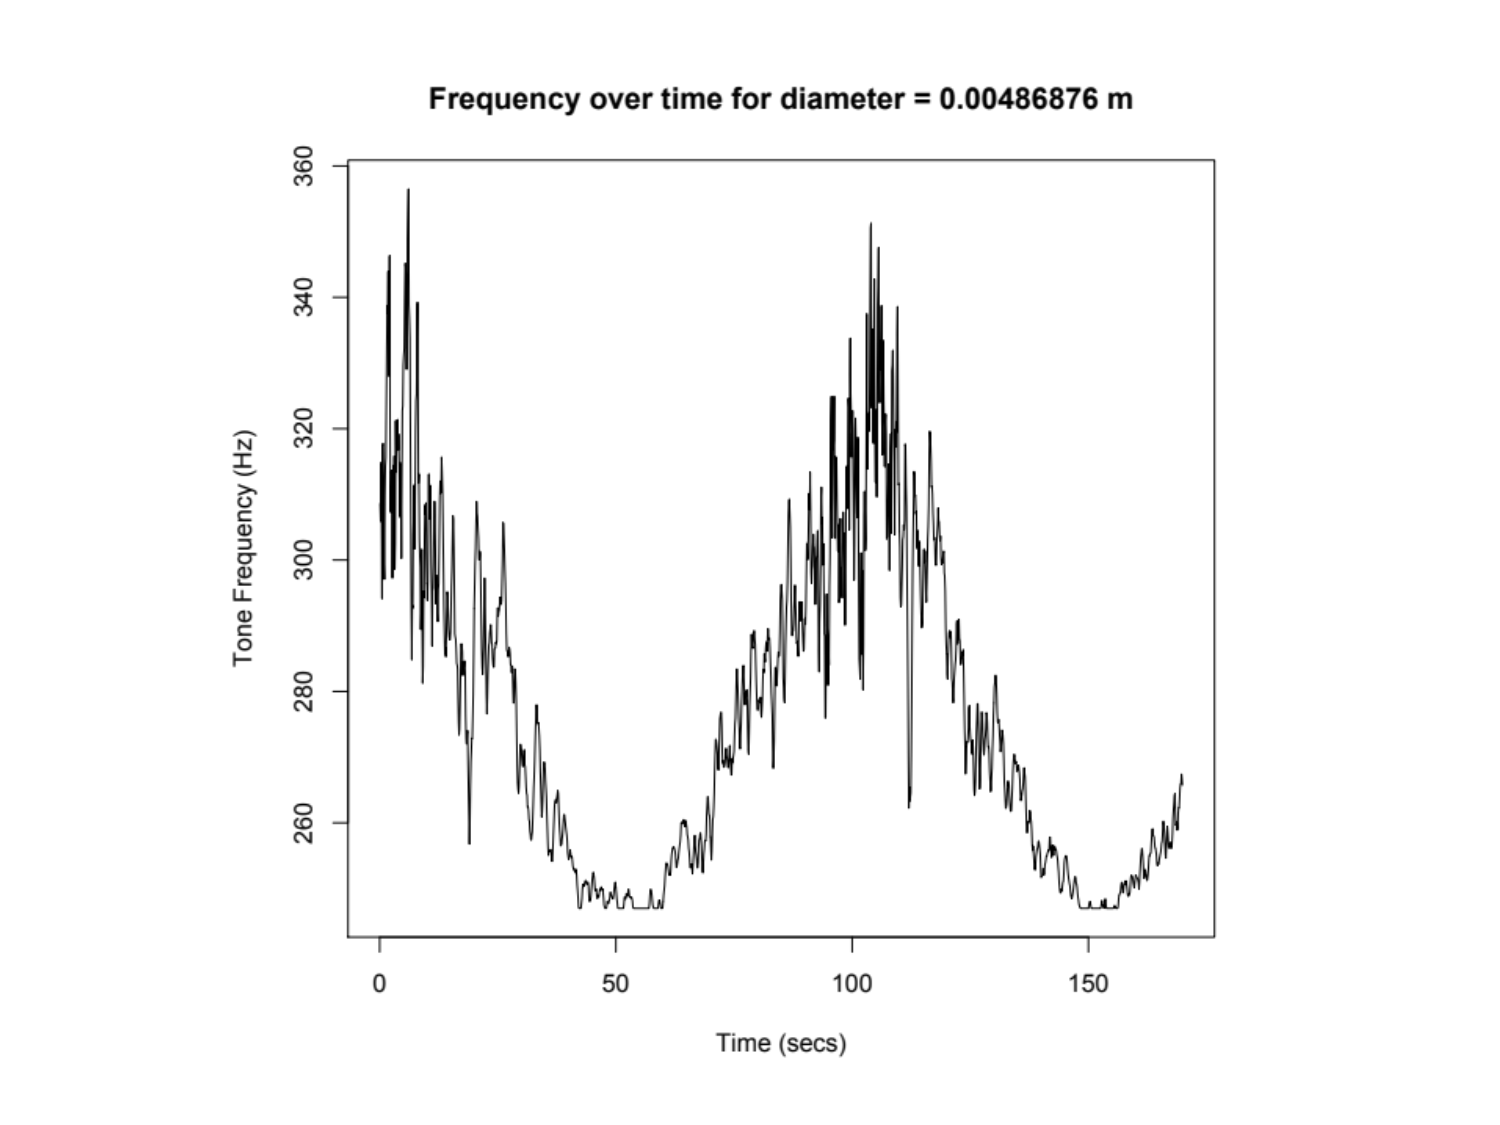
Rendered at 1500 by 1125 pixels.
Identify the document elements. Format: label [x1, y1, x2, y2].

picture [224, 37, 1276, 1088]
